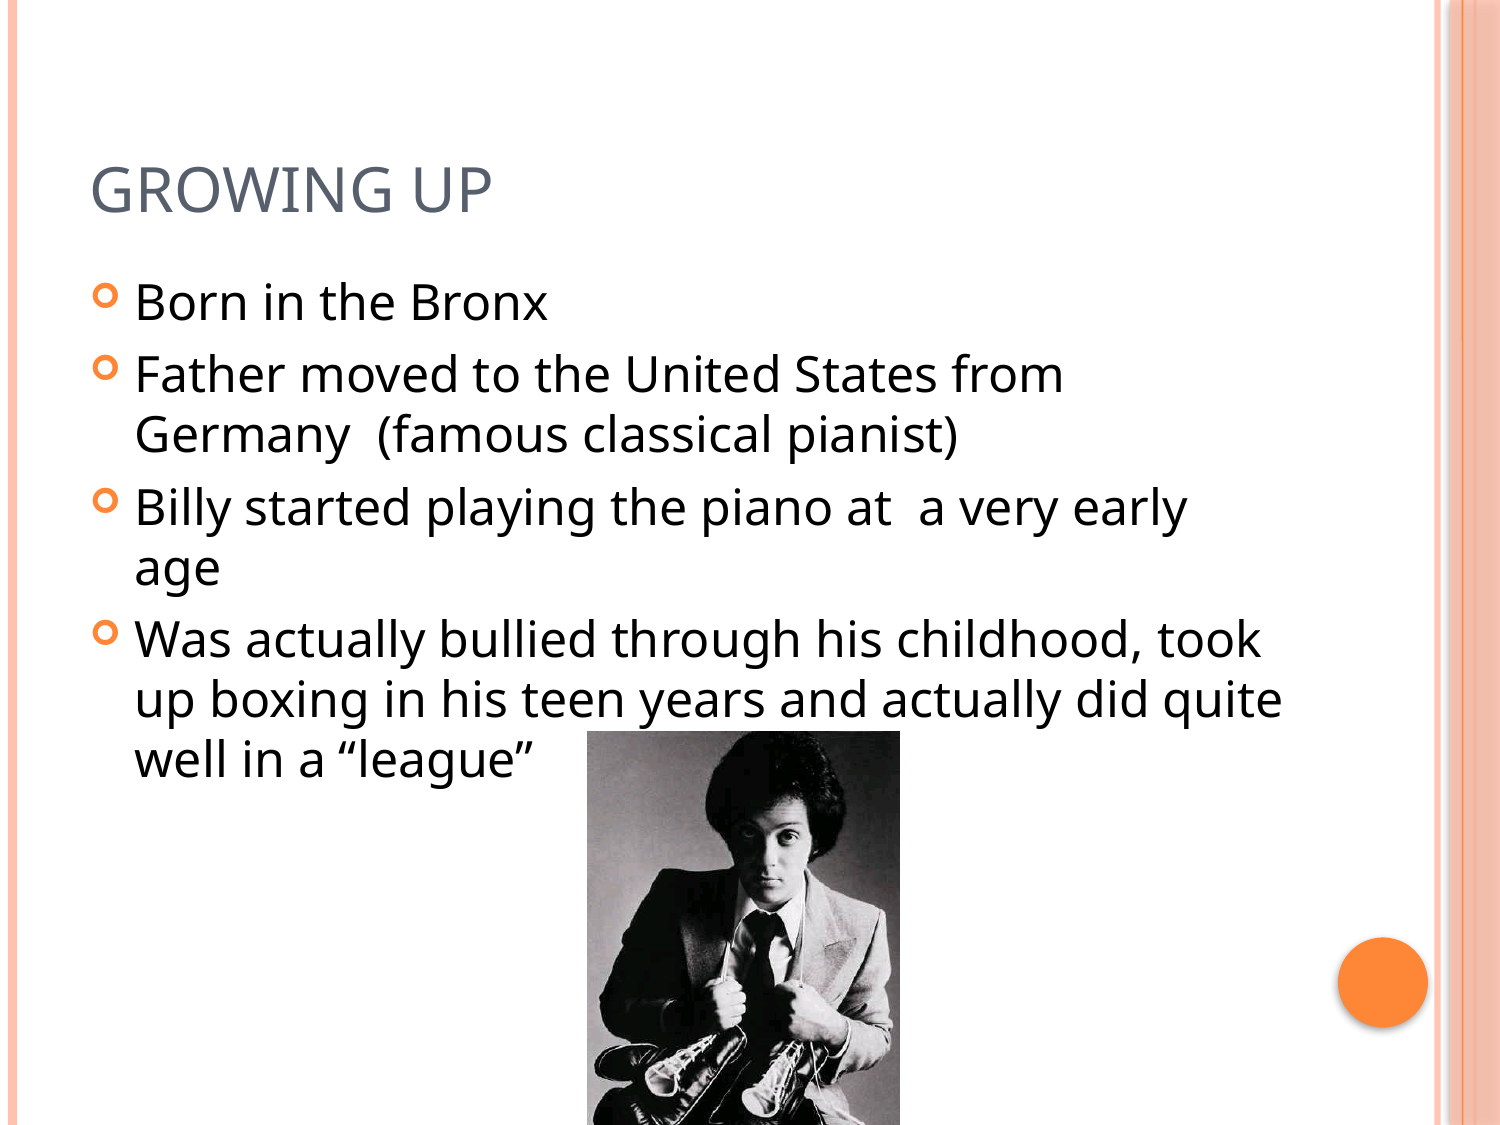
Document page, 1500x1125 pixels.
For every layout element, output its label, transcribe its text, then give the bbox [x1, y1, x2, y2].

title Growing Up [75, 45, 1300, 233]
list Born in the Bronx Father moved to the United States from Germany (famous classical pianist) Billy started playing the piano at a very early age Was actually bullied through his childhood, took up boxing in his teen years and actually did quite well in a “league” [75, 262, 1300, 1062]
picture [586, 731, 901, 1125]
